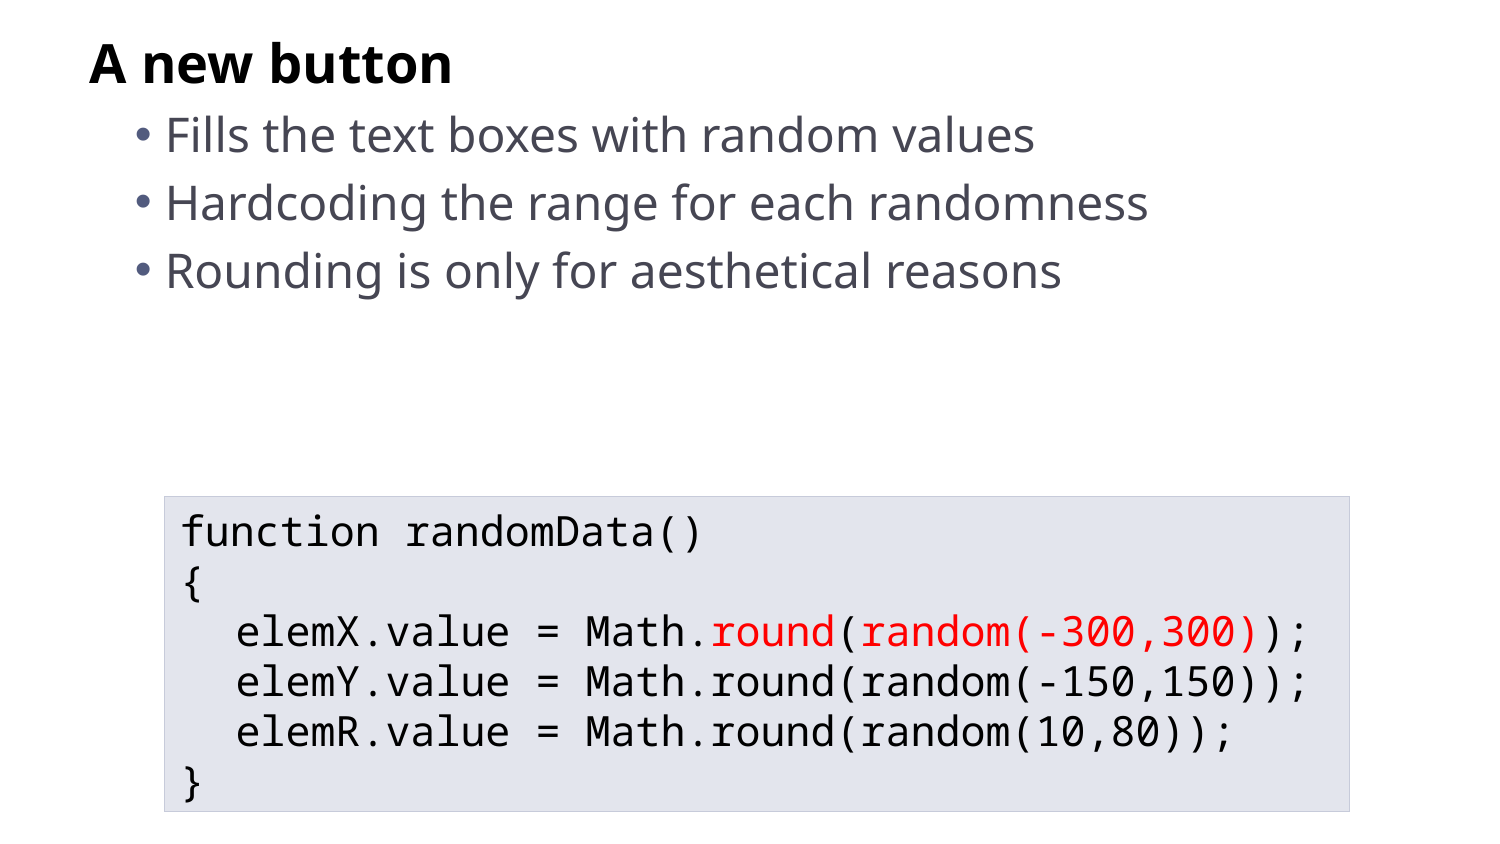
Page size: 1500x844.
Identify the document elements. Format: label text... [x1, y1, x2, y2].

list A new button Fills the text boxes with random values Hardcoding the range for each randomness Rounding is only for aesthetical reasons [75, 21, 1475, 835]
text_box function randomData() { elemX.value = Math.round(random(-300,300)); elemY.value = Math.round(random(-150,150)); elemR.value = Math.round(random(10,80)); } [164, 496, 1350, 812]
